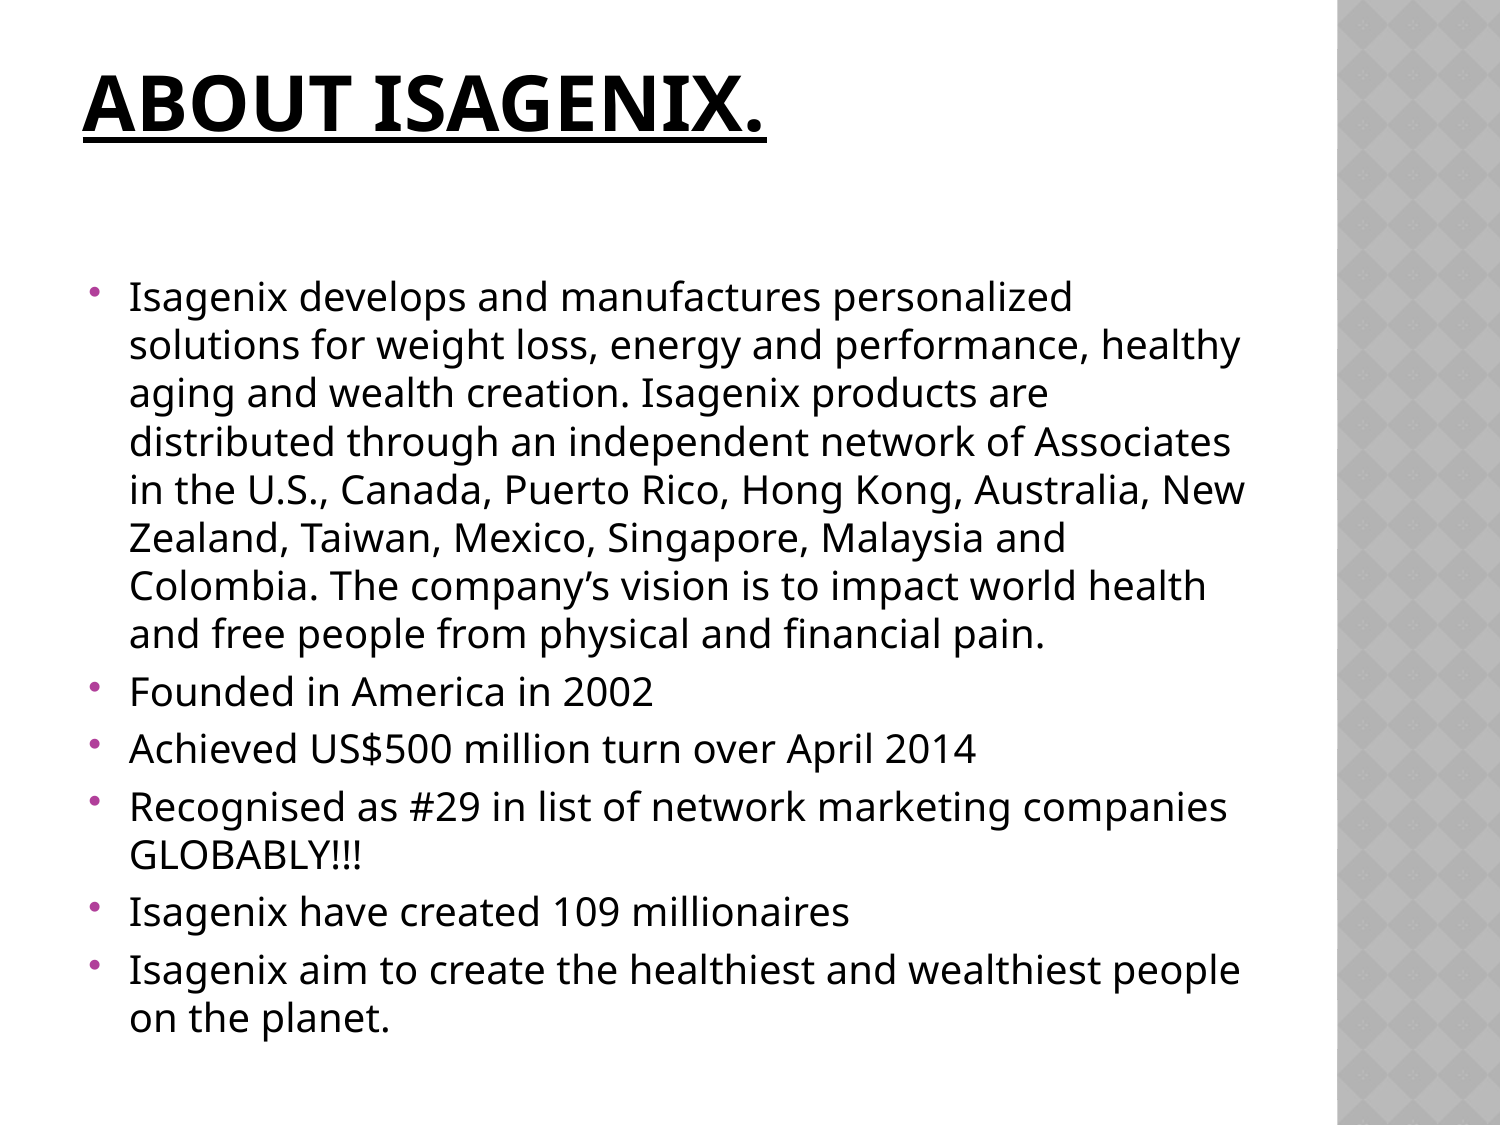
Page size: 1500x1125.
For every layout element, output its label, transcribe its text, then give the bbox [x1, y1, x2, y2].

title About Isagenix. [75, 52, 1263, 240]
list Isagenix develops and manufactures personalized solutions for weight loss, energy and performance, healthy aging and wealth creation. Isagenix products are distributed through an independent network of Associates in the U.S., Canada, Puerto Rico, Hong Kong, Australia, New Zealand, Taiwan, Mexico, Singapore, Malaysia and Colombia. The company’s vision is to impact world health and free people from physical and financial pain. Founded in America in 2002 Achieved US$500 million turn over April 2014 Recognised as #29 in list of network marketing companies GLOBABLY!!! Isagenix have created 109 millionaires Isagenix aim to create the healthiest and wealthiest people on the planet. [75, 264, 1263, 1059]
